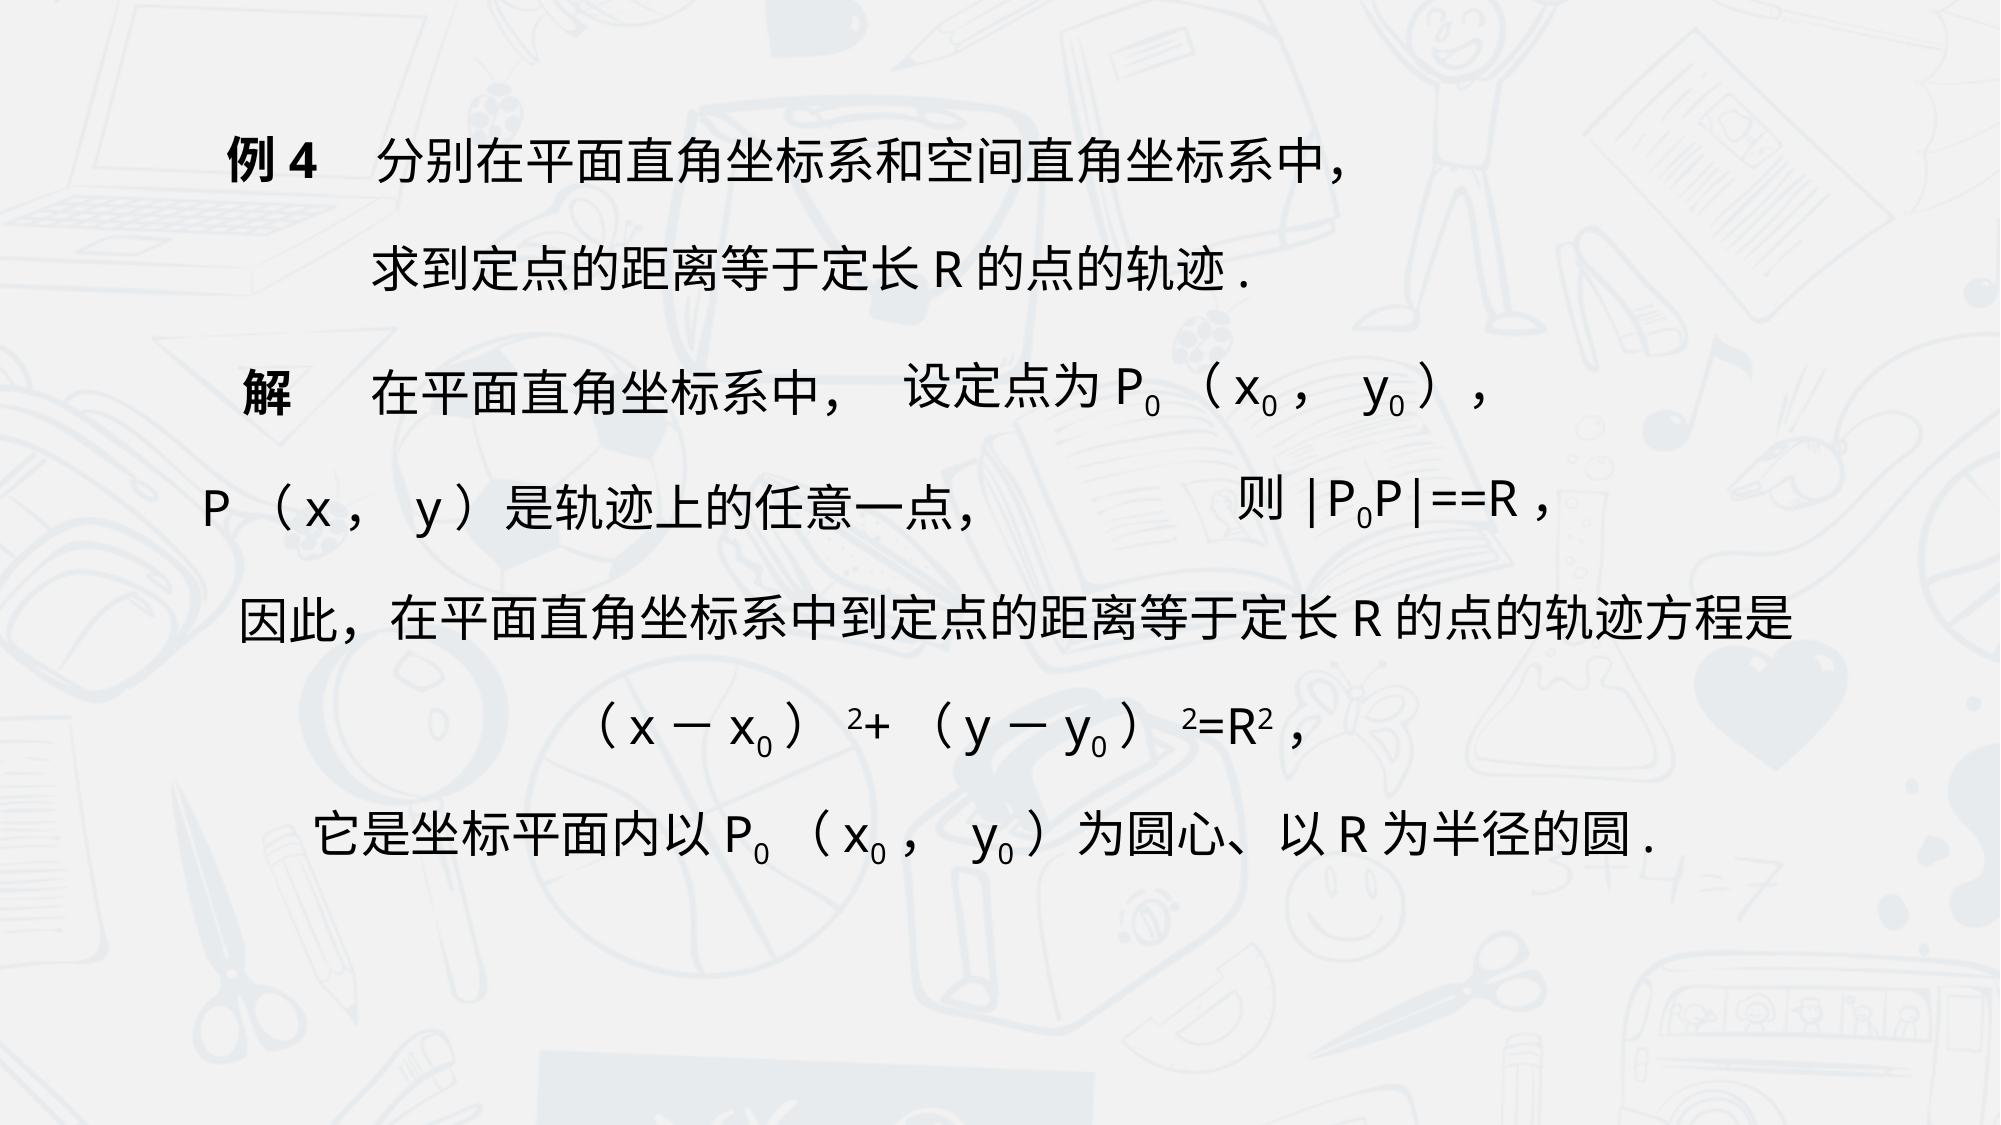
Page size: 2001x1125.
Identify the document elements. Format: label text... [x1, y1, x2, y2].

text_box 它是坐标平面内以P0（x0， y0）为圆心、以R为半径的圆. [107, 828, 1823, 879]
text_box 在平面直角坐标系中到定点的距离等于定长R的点的轨迹方程是 [330, 601, 2000, 655]
text_box 设定点为P0（x0， y0）， [843, 377, 2000, 430]
text_box 求到定点的距离等于定长R的点的轨迹. [355, 252, 2000, 306]
text_box 分别在平面直角坐标系和空间直角坐标系中， [318, 144, 1914, 197]
text_box 例4 [0, 139, 581, 196]
text_box P（x， y）是轨迹上的任意一点， [0, 491, 1439, 544]
text_box 因此， [223, 604, 1940, 657]
text_box 解 [0, 376, 355, 429]
text_box （x－x0）2+（y－y0）2=R2， [71, 718, 1788, 771]
text_box 在平面直角坐标系中， [355, 376, 2000, 429]
